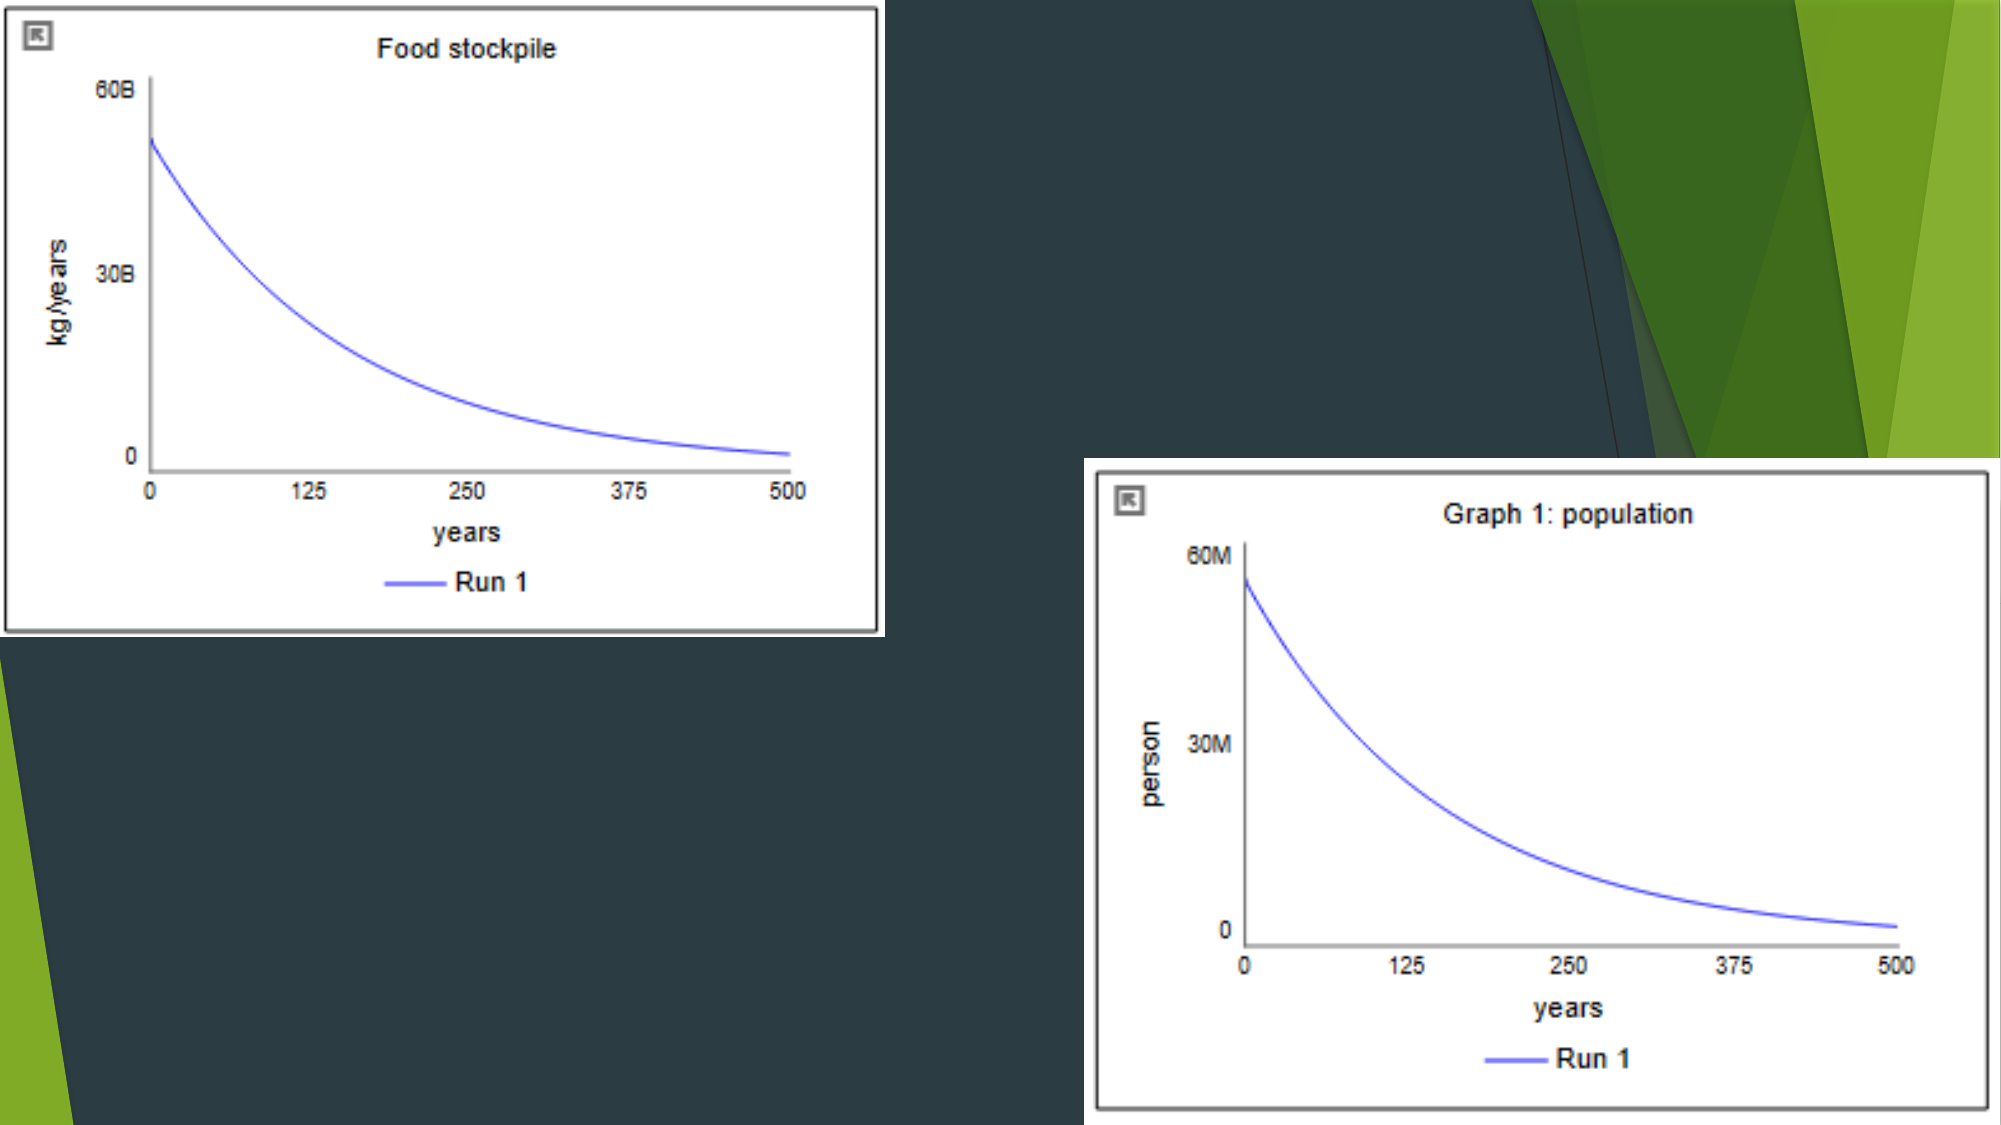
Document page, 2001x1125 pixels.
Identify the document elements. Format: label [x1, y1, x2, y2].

picture [1084, 458, 2000, 1125]
picture [0, 0, 886, 638]
